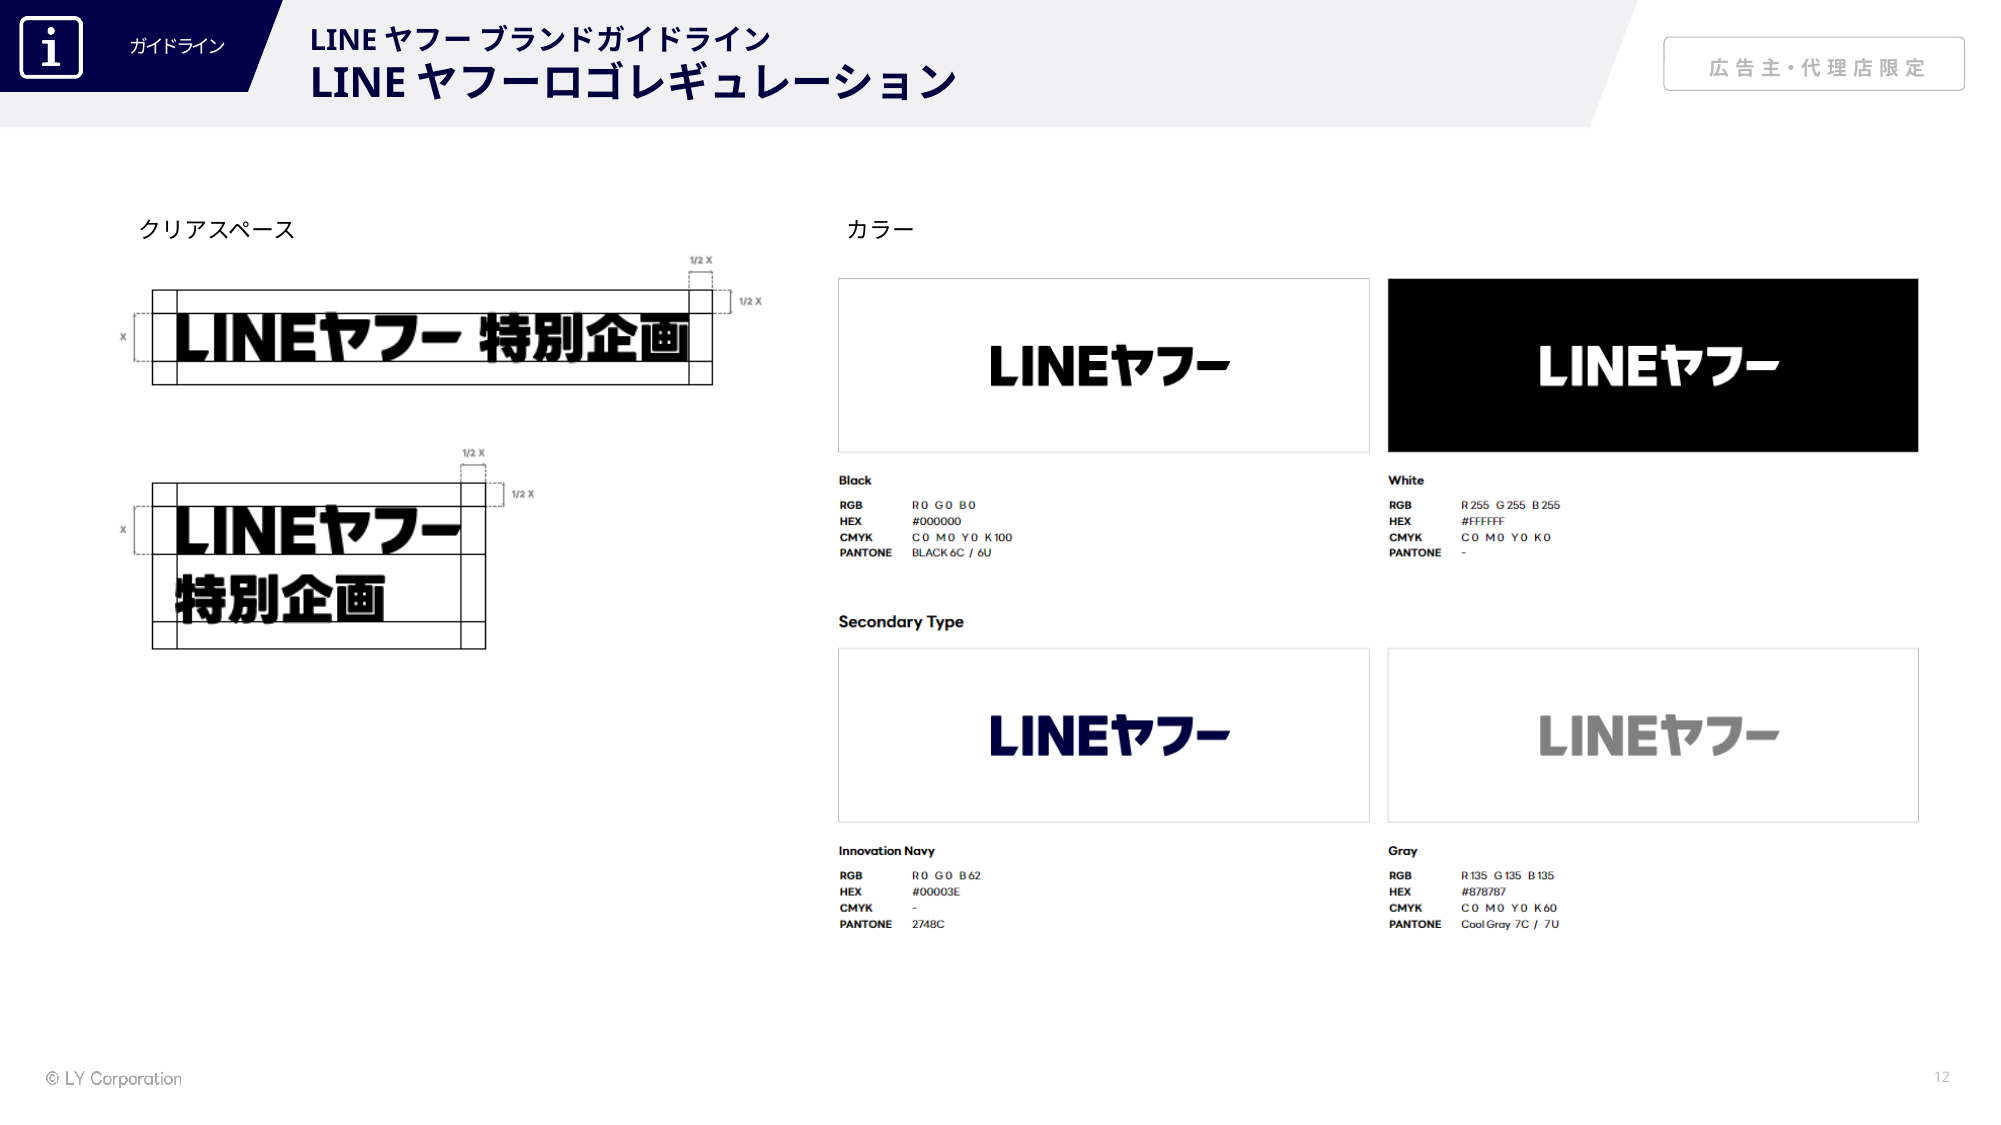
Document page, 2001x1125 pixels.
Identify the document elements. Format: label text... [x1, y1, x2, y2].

list ガイドライン [129, 11, 272, 79]
picture [46, 1071, 181, 1088]
picture [117, 243, 765, 652]
picture [9, 5, 92, 87]
text_box カラー [831, 208, 931, 251]
text_box LINEヤフー ブランドガイドライン LINEヤフーロゴレギュレーション [309, 21, 2000, 114]
text_box クリアスペース [123, 208, 312, 243]
picture [835, 273, 1922, 934]
